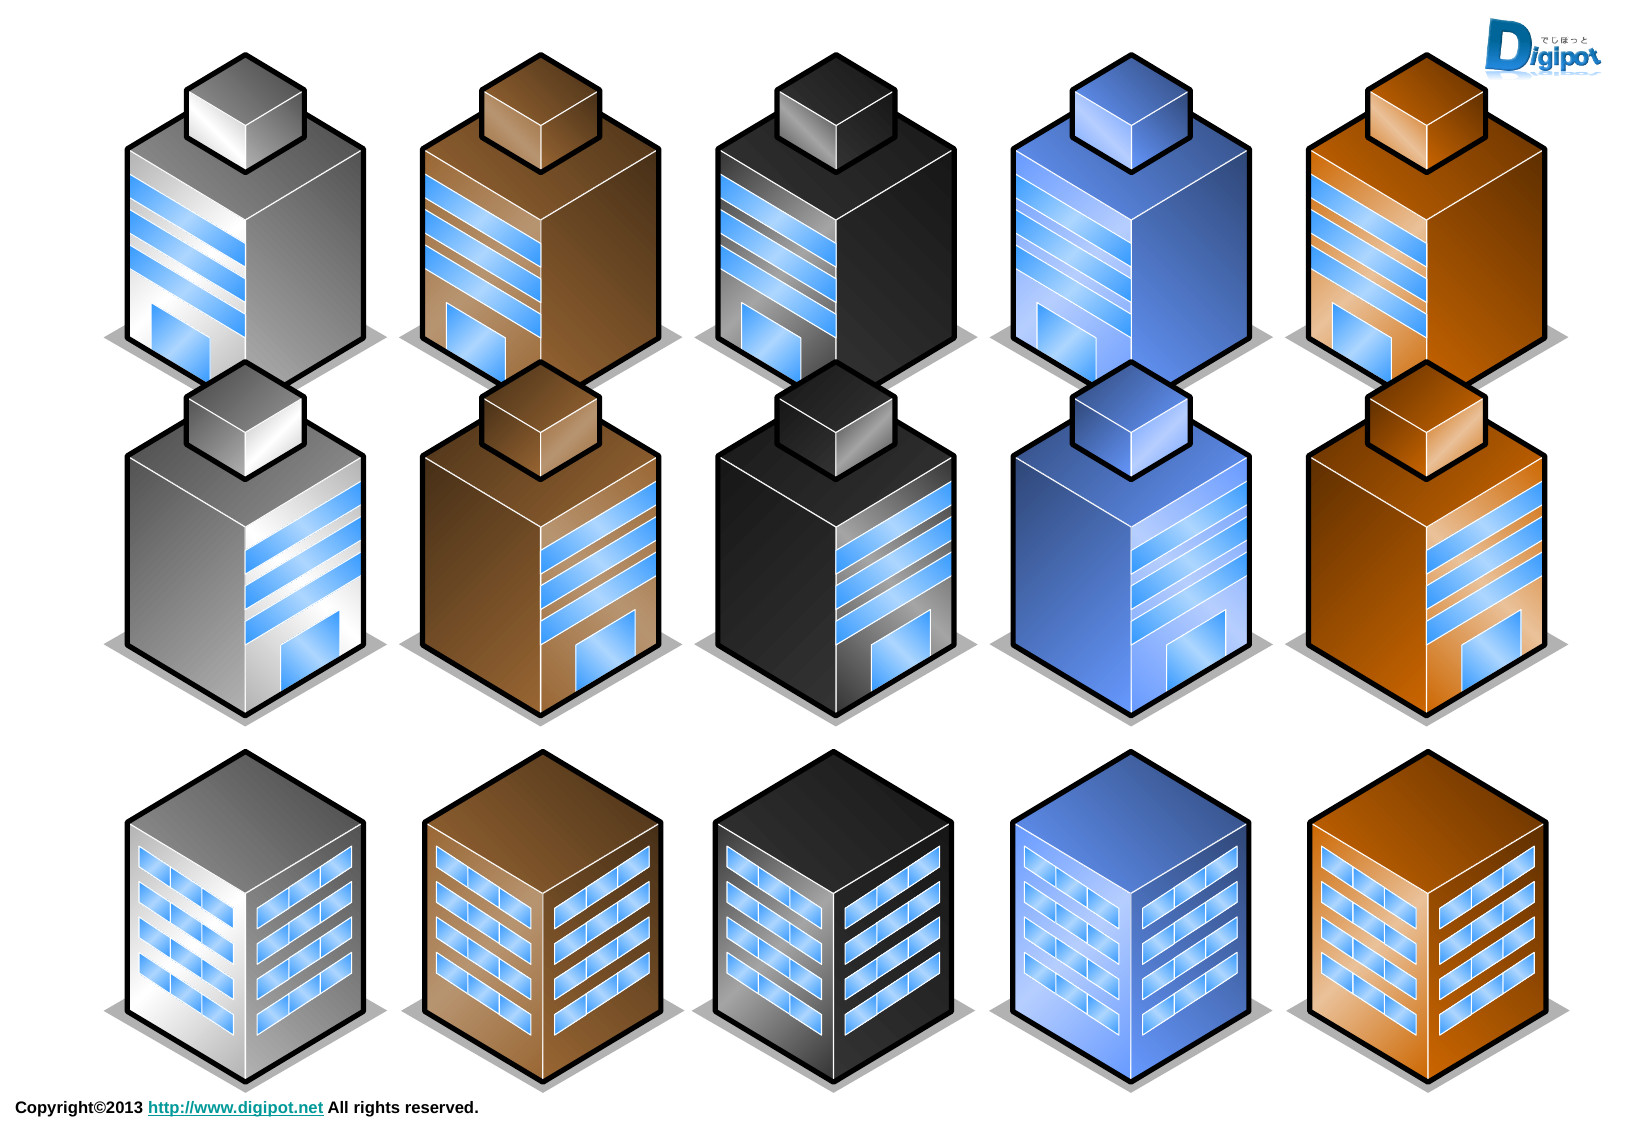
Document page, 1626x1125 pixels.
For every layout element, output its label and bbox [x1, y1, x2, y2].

text_box [1285, 751, 1571, 1094]
text_box [691, 751, 976, 1094]
text_box [1284, 54, 1569, 361]
text_box [103, 751, 388, 1094]
text_box [1284, 361, 1569, 727]
text_box [693, 361, 979, 727]
text_box [988, 54, 1274, 361]
text_box [988, 361, 1274, 727]
text_box [988, 751, 1274, 1094]
text_box [693, 54, 979, 361]
text_box [103, 54, 388, 361]
text_box [400, 751, 686, 1094]
text_box [103, 361, 388, 727]
text_box [398, 54, 683, 361]
picture [1485, 18, 1602, 82]
text_box [398, 361, 683, 727]
